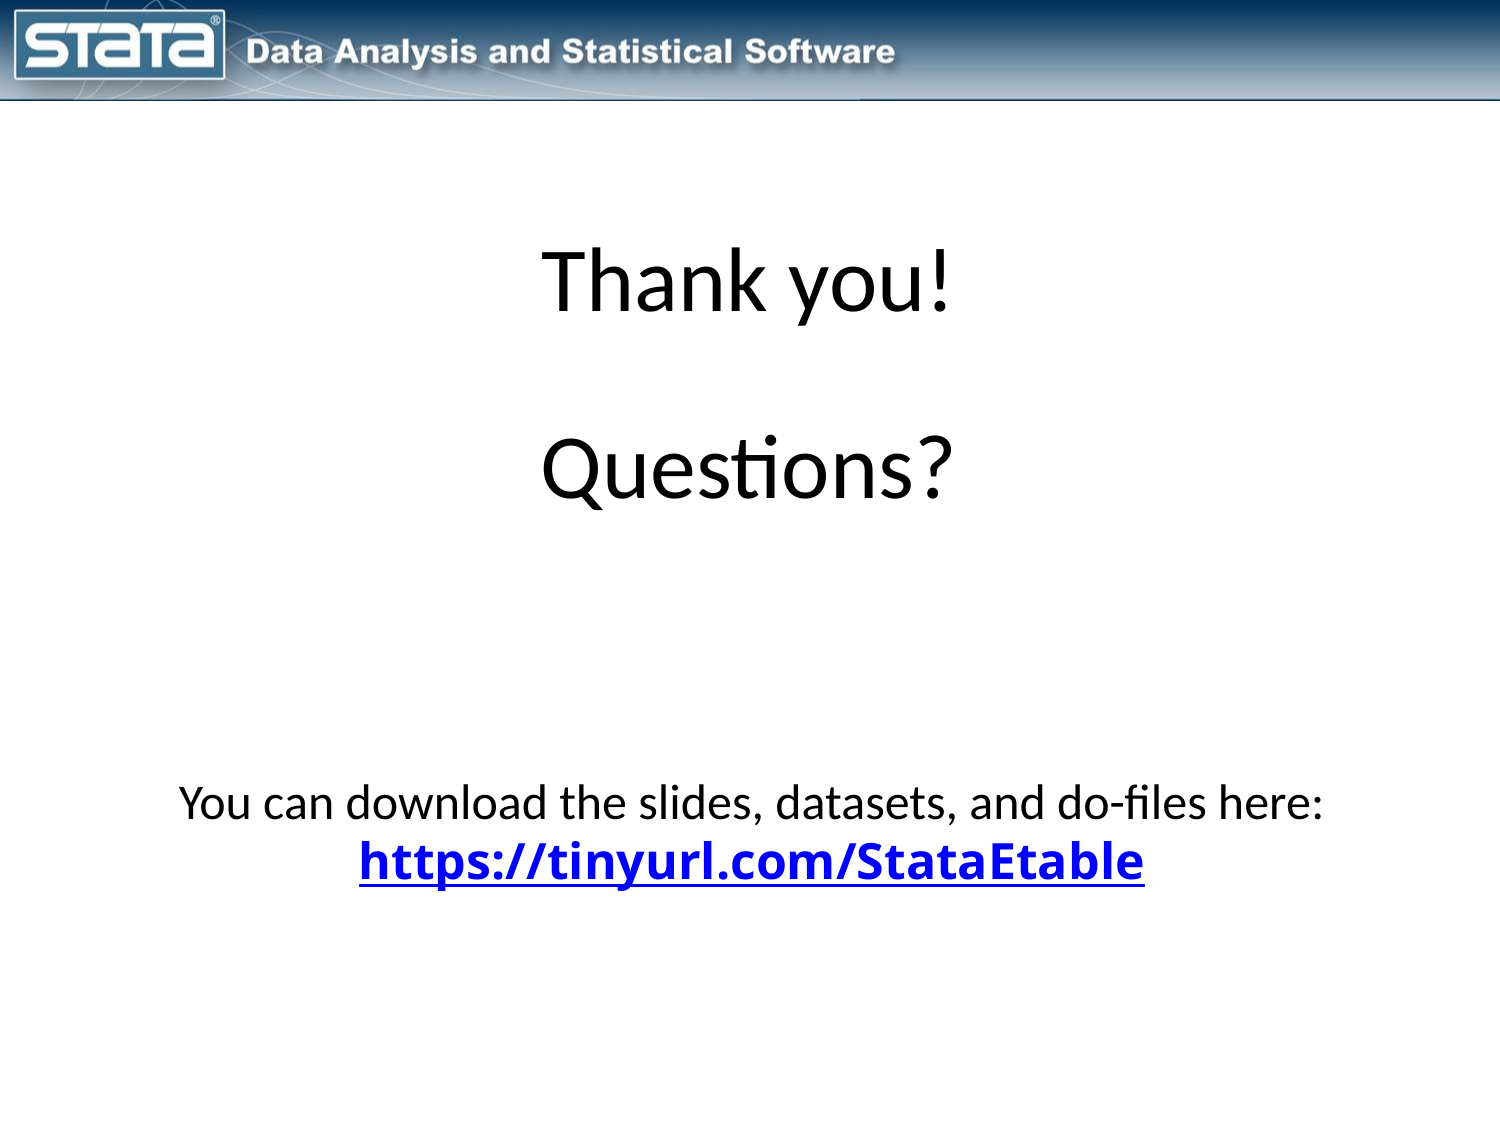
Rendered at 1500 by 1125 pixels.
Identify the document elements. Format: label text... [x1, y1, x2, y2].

list Thank you! Questions? [0, 212, 1499, 625]
picture [0, 0, 1500, 102]
text_box You can download the slides, datasets, and do-files here: https://tinyurl.com/StataEtable [1, 762, 1500, 906]
